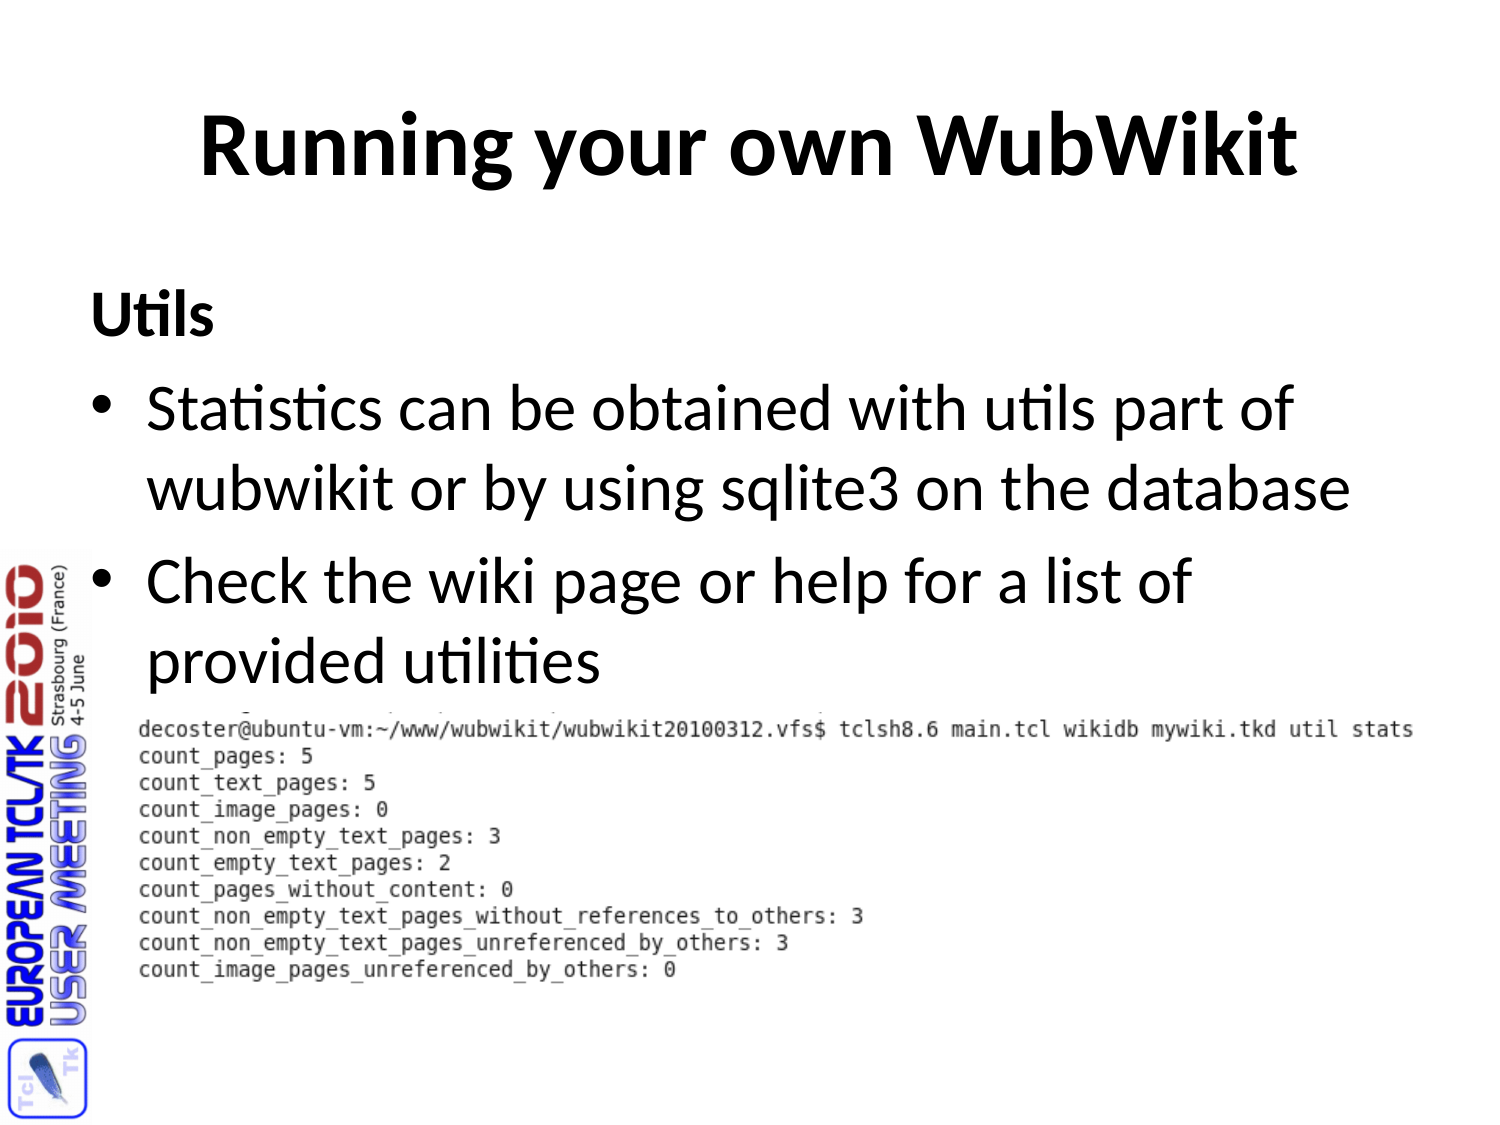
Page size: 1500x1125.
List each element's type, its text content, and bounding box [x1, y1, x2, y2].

picture [0, 550, 1419, 1124]
title Running your own WubWikit [75, 45, 1425, 233]
list Utils Statistics can be obtained with utils part of wubwikit or by using sqlite3 on the database Check the wiki page or help for a list of provided utilities [75, 262, 1425, 1005]
